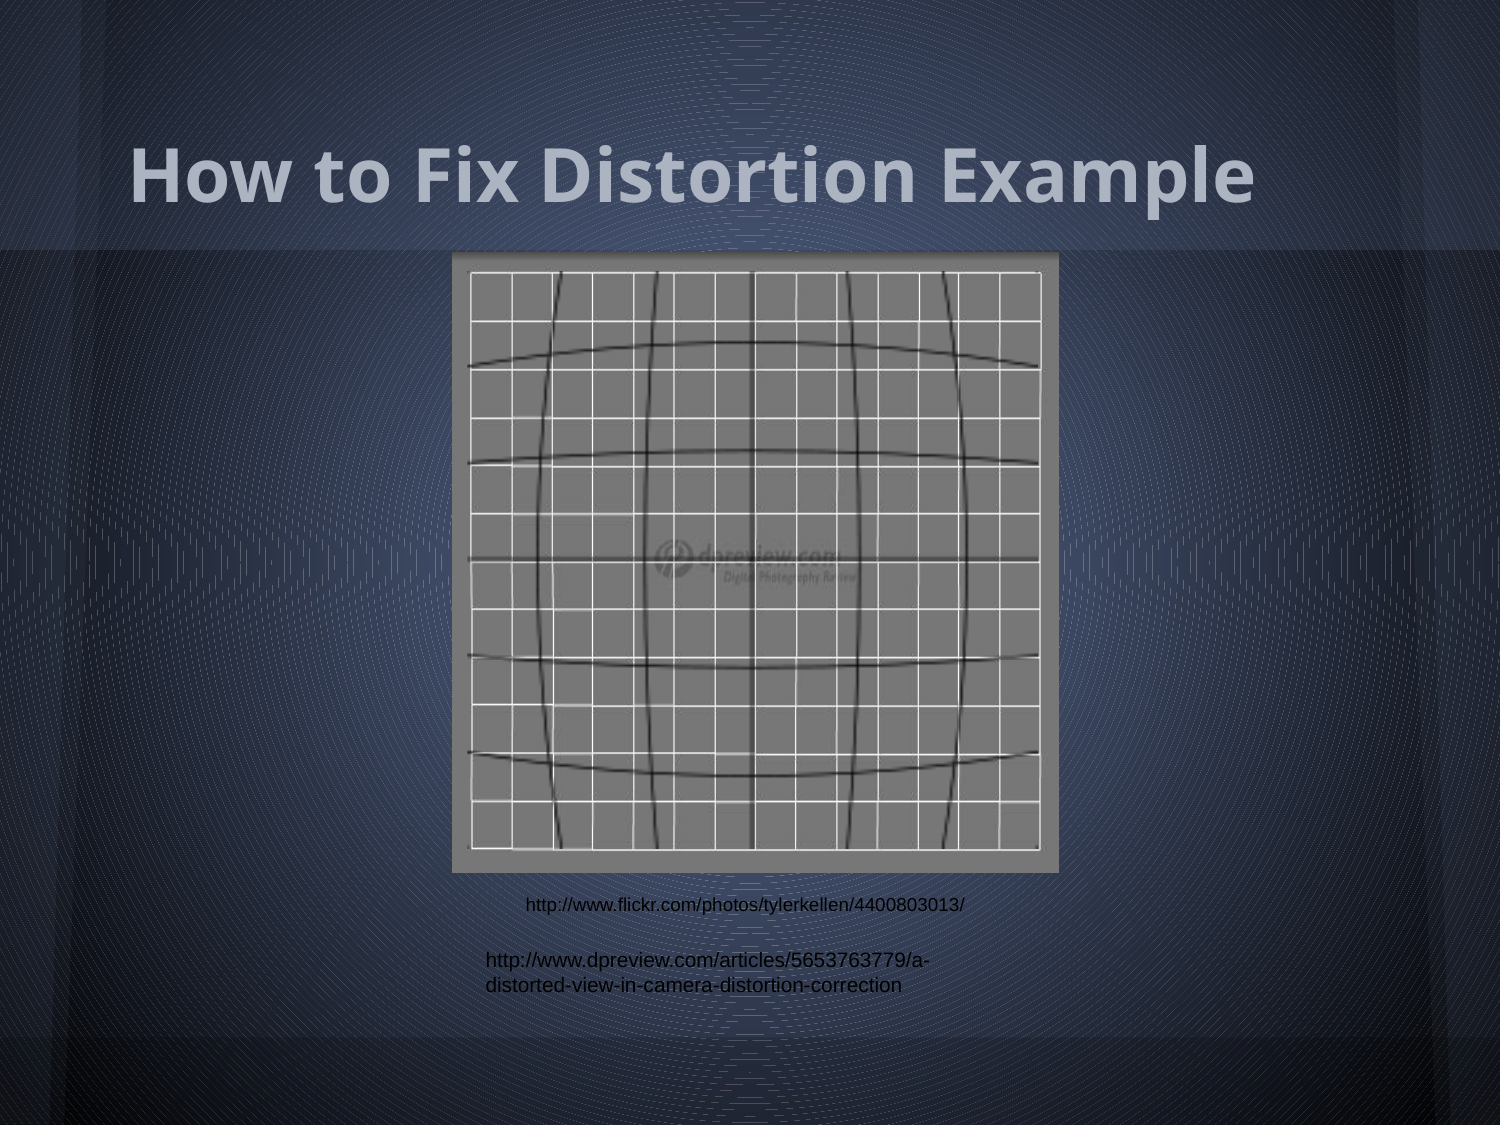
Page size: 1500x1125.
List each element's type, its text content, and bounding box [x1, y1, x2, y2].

text_box [467, 271, 1039, 849]
text_box http://www.flickr.com/photos/tylerkellen/4400803013/ [510, 881, 995, 927]
text_box http://www.dpreview.com/articles/5653763779/a-distorted-view-in-camera-distortion-correction [470, 931, 1030, 1012]
title How to Fix Distortion Example [75, 14, 1425, 233]
text_box [452, 252, 1059, 873]
